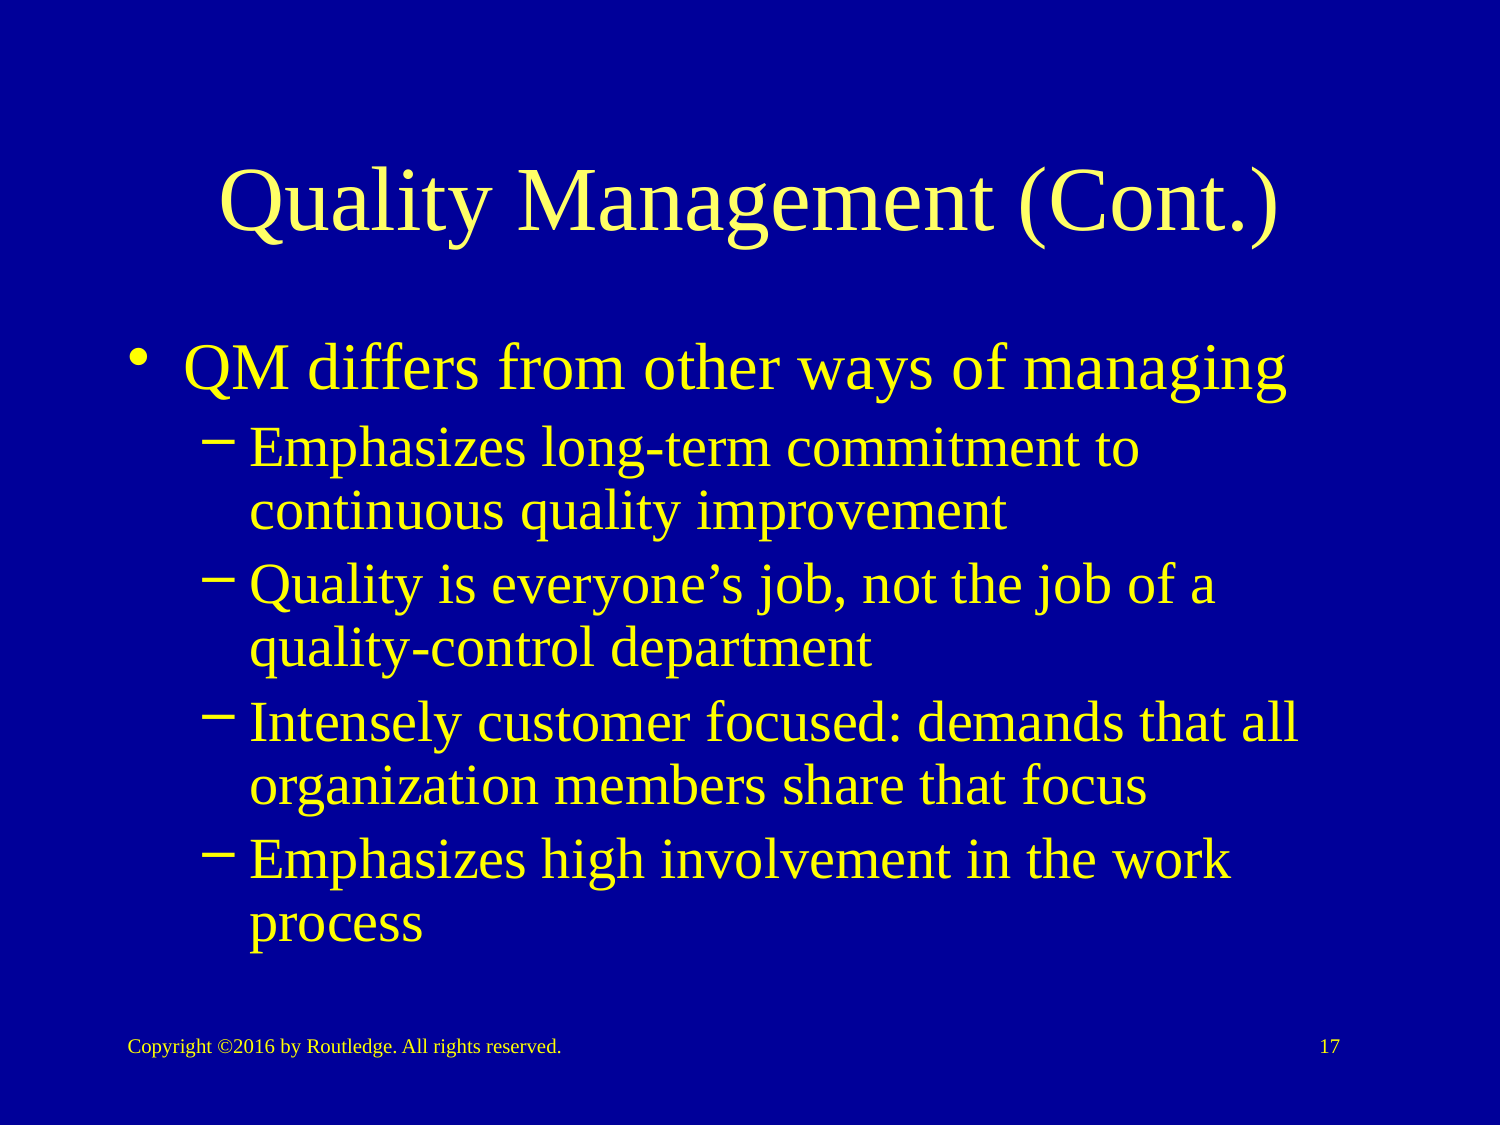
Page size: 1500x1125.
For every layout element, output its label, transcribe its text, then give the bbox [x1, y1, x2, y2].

footer Copyright ©2016 by Routledge. All rights reserved. [111, 1024, 1267, 1101]
slide_number 17 [1303, 1024, 1388, 1101]
list QM differs from other ways of managing Emphasizes long-term commitment to continuous quality improvement Quality is everyone’s job, not the job of a quality-control department Intensely customer focused: demands that all organization members share that focus Emphasizes high involvement in the work process [112, 324, 1388, 1000]
title Quality Management (Cont.) [112, 99, 1388, 288]
